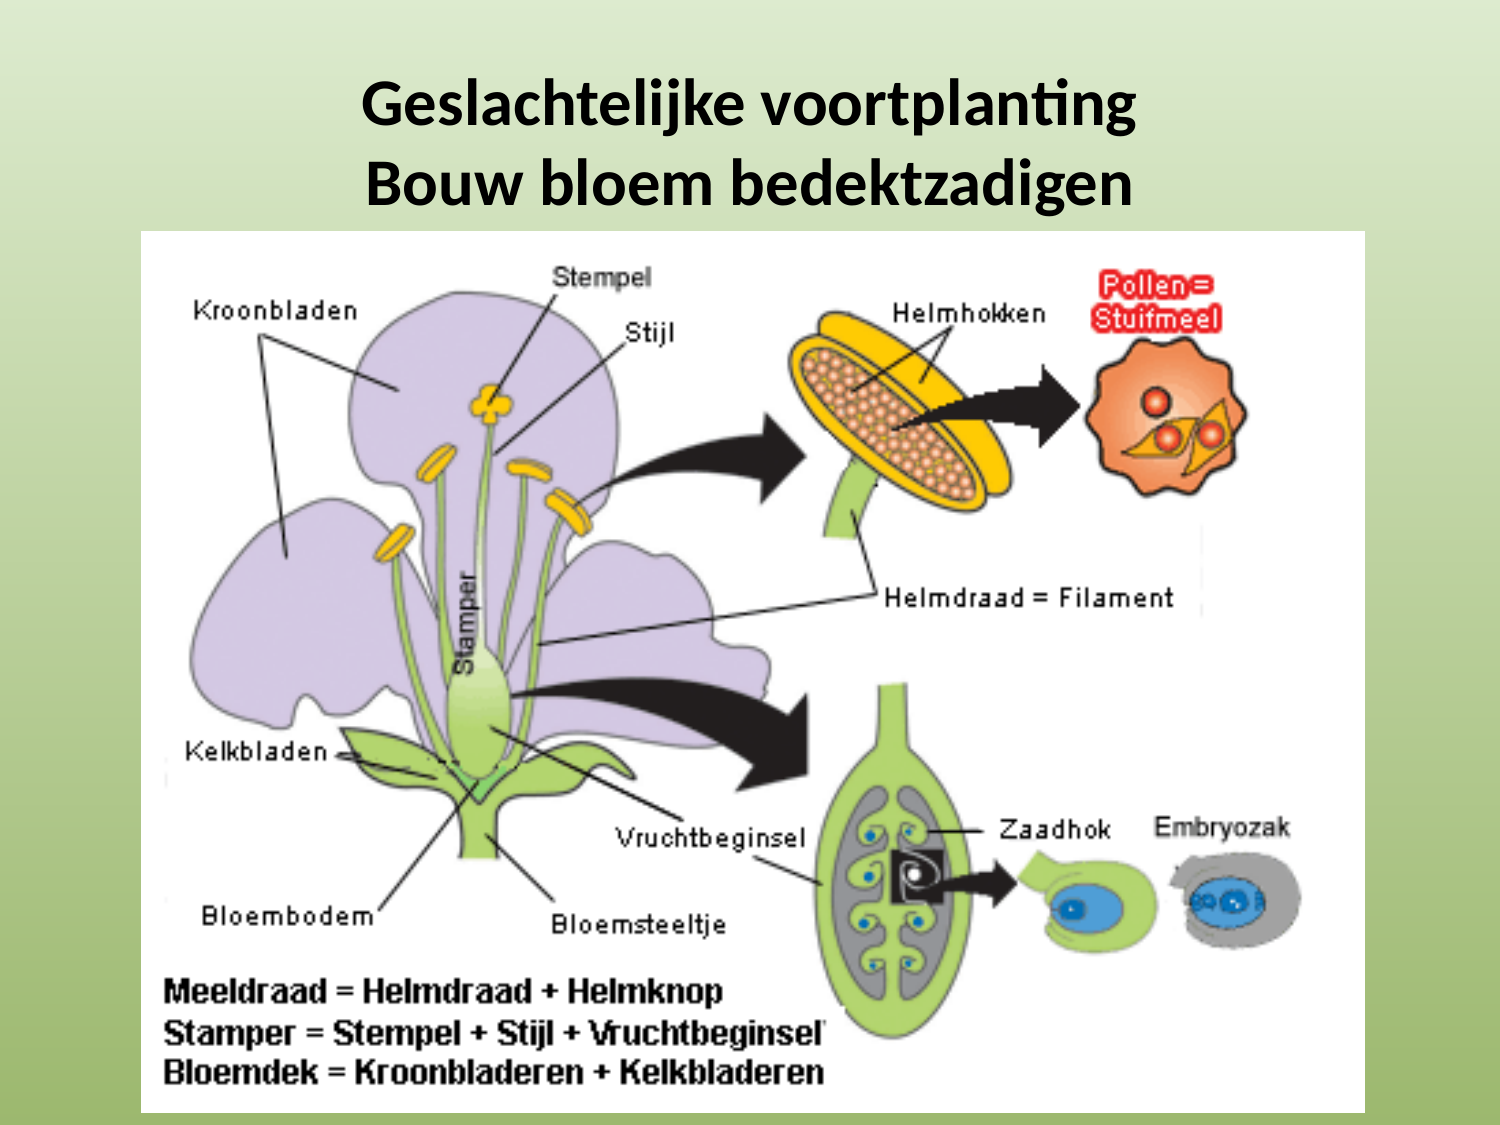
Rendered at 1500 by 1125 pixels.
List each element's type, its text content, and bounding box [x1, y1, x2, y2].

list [141, 231, 1365, 1113]
title Geslachtelijke voortplanting Bouw bloem bedektzadigen [75, 45, 1425, 233]
